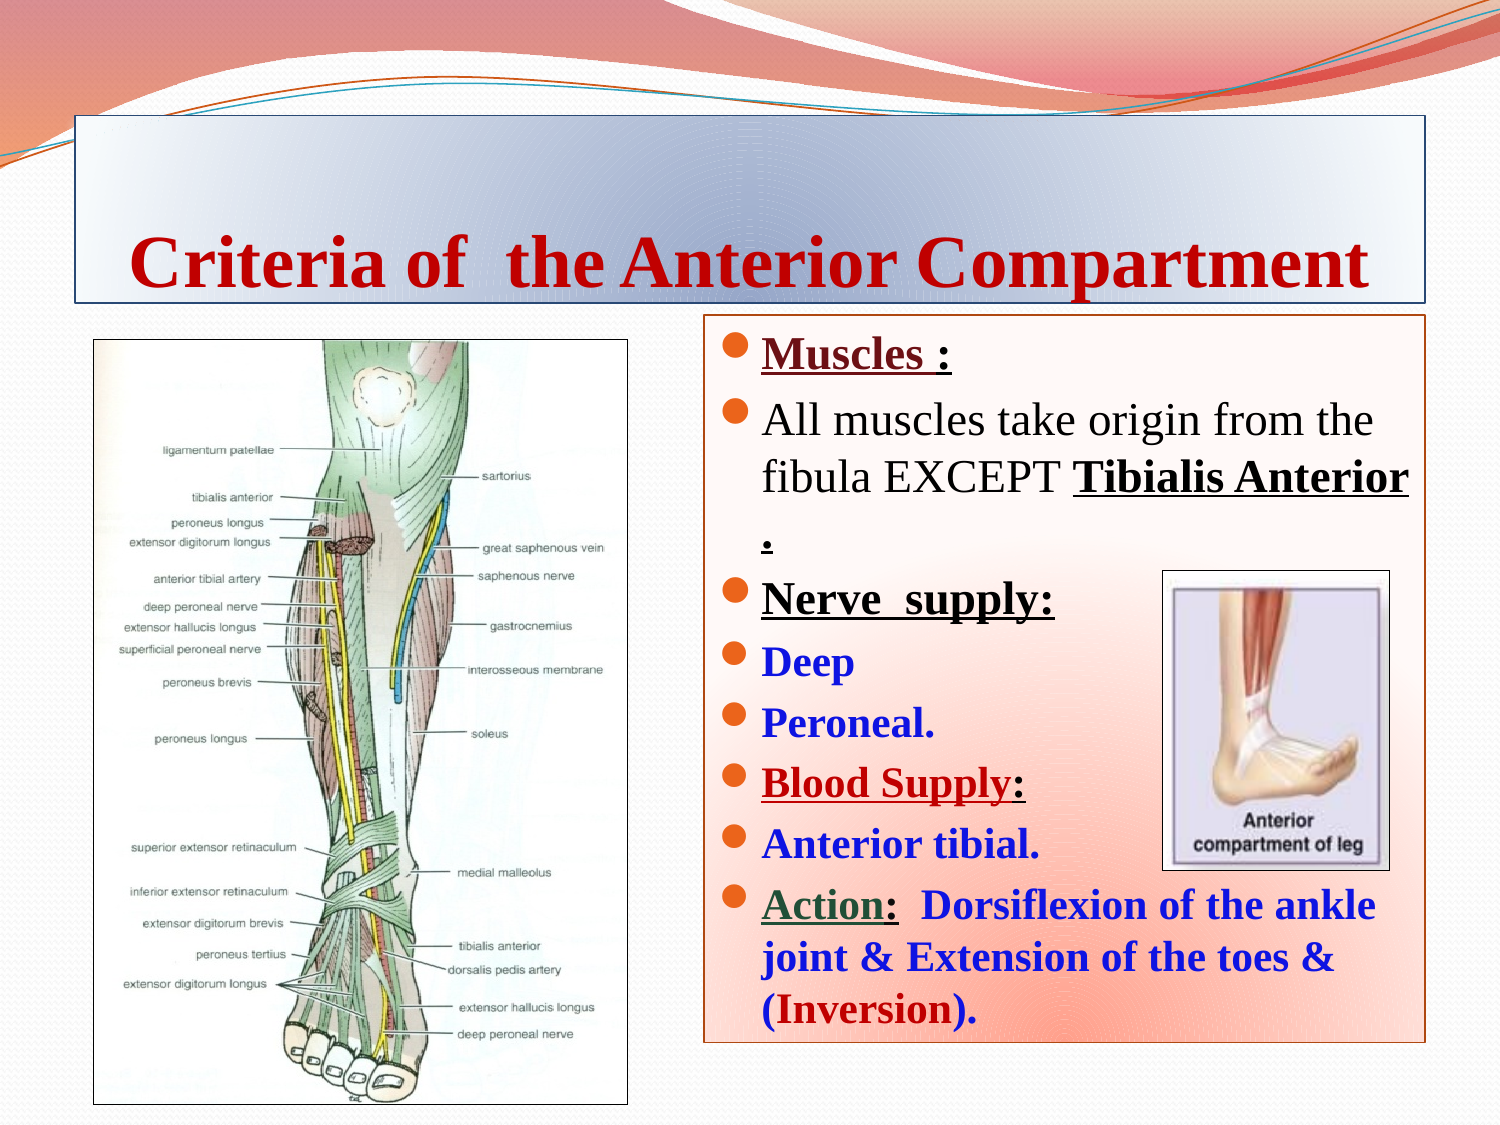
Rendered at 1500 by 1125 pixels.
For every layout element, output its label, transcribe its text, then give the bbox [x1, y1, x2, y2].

text_box [1155, 571, 1395, 884]
picture [93, 339, 628, 1105]
title Criteria of the Anterior Compartment [74, 115, 1426, 304]
list Muscles : All muscles take origin from the fibula EXCEPT Tibialis Anterior . Nerve supply: Deep Peroneal. Blood Supply: Anterior tibial. Action: Dorsiflexion of the ankle joint & Extension of the toes & (Inversion). [703, 314, 1426, 1043]
picture [1162, 570, 1390, 871]
